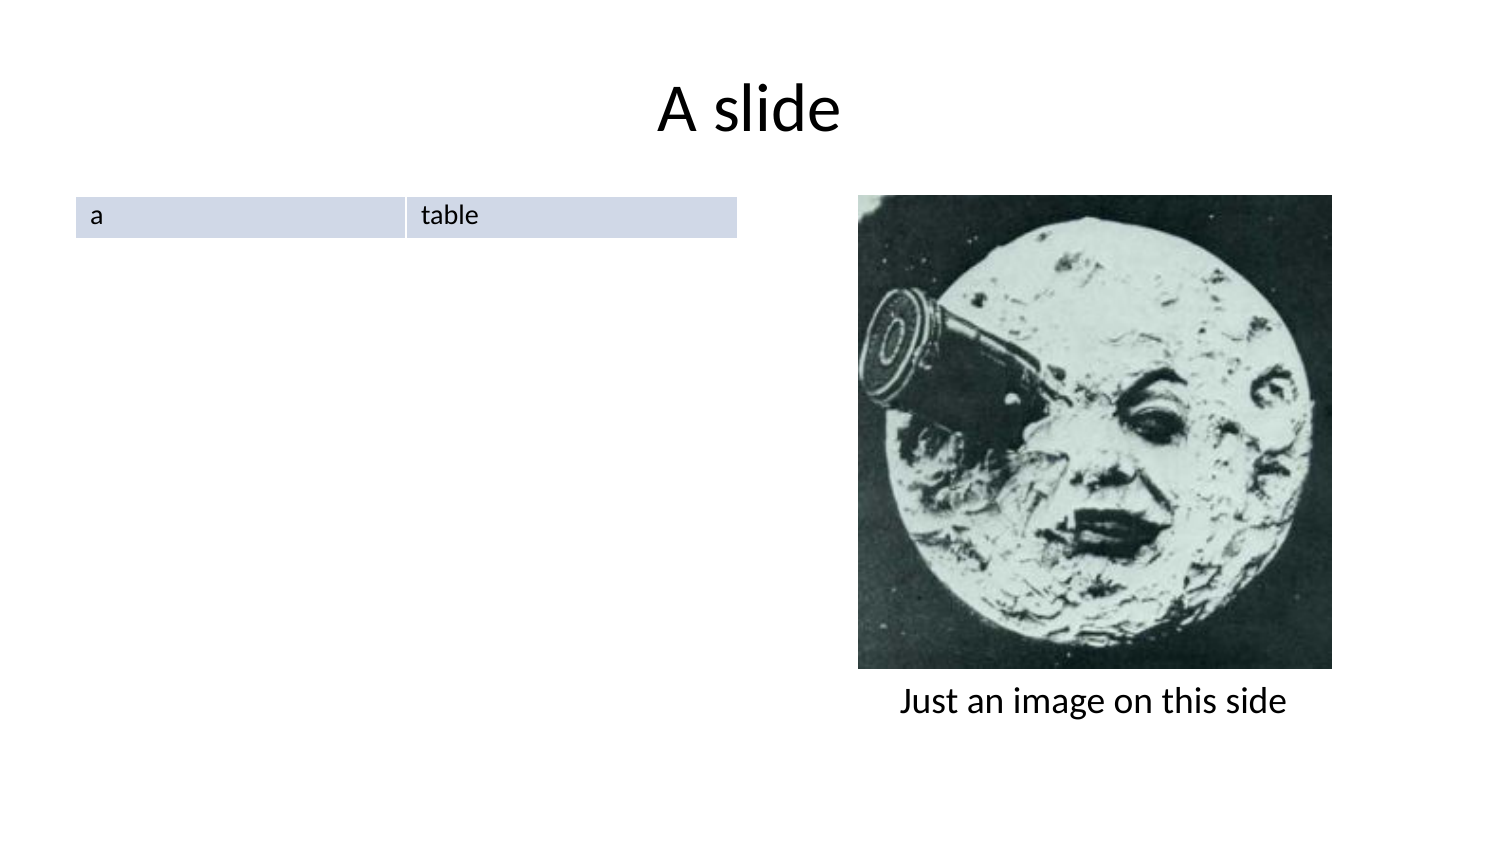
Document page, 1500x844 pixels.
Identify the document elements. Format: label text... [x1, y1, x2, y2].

table_header table [407, 197, 737, 238]
picture [857, 195, 1332, 669]
title A slide [75, 33, 1425, 175]
text_box Just an image on this side [762, 668, 1425, 753]
table_header a [76, 197, 405, 238]
